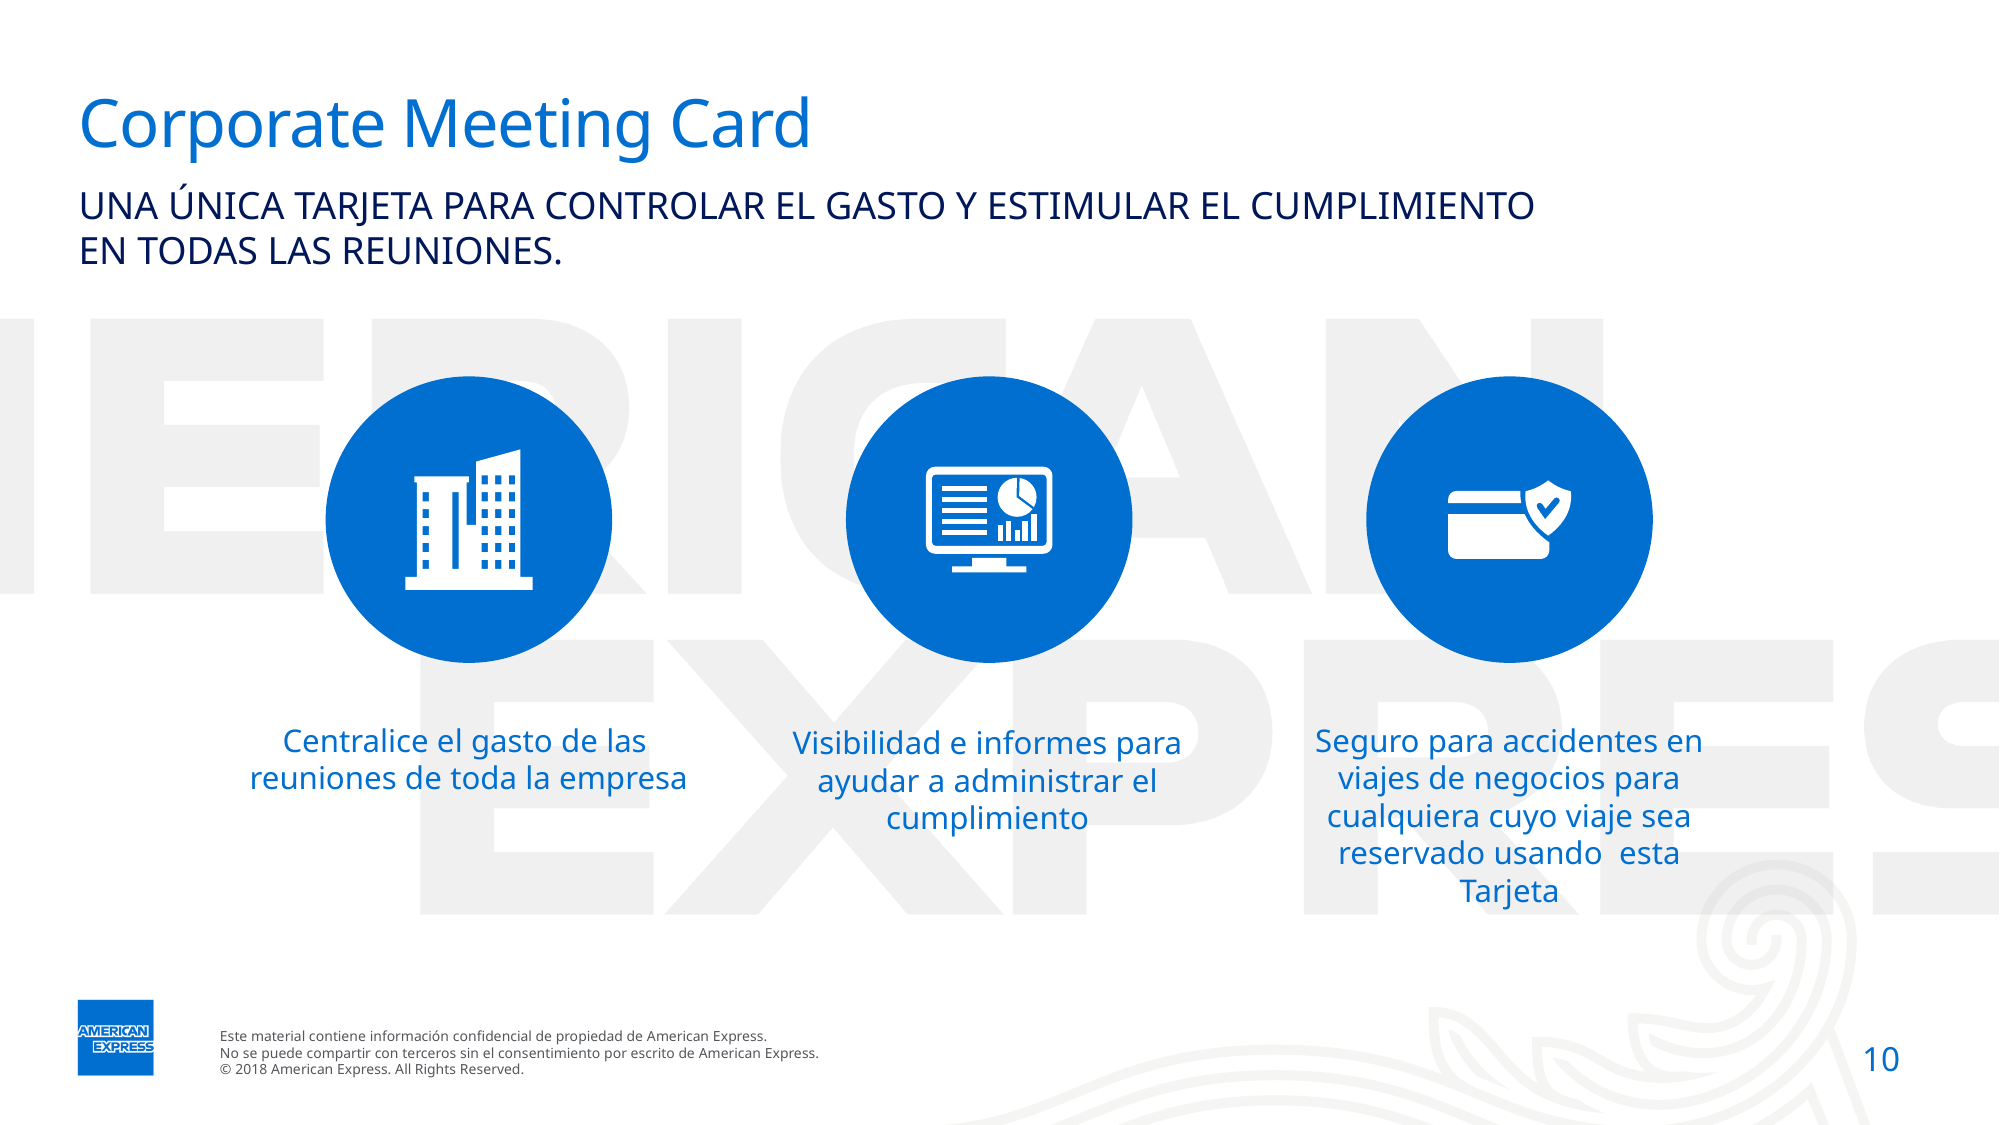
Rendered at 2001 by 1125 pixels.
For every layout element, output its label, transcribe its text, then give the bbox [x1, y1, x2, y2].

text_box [845, 376, 1133, 663]
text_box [1366, 376, 1653, 663]
subtitle Una única Tarjeta para controlar el gasto y estimular el cumplimiento en todas las reuniones. [78, 180, 1594, 285]
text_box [325, 376, 613, 663]
picture [65, 987, 166, 1088]
title Corporate Meeting Card [78, 90, 1879, 180]
slide_number 10 [1800, 1033, 1900, 1084]
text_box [0, 318, 1999, 928]
